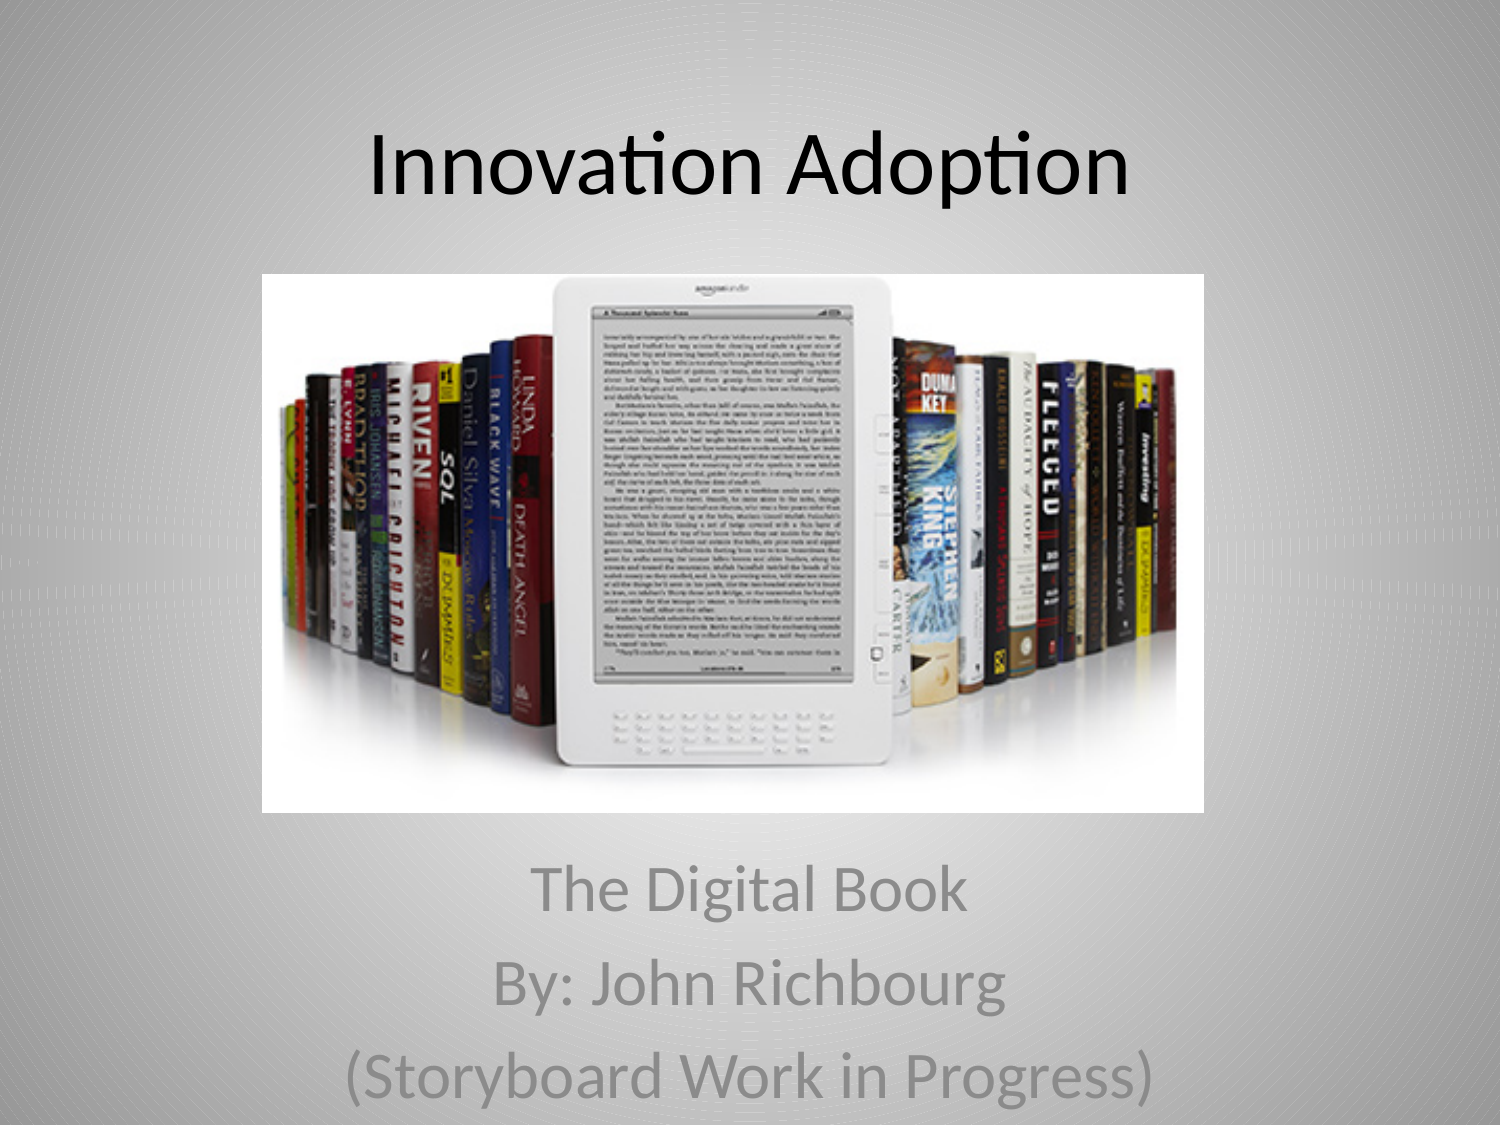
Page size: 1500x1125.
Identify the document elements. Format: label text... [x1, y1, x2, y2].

title Innovation Adoption [112, 37, 1388, 279]
picture [262, 274, 1204, 813]
subtitle The Digital Book By: John Richbourg (Storyboard Work in Progress) [225, 837, 1275, 1125]
